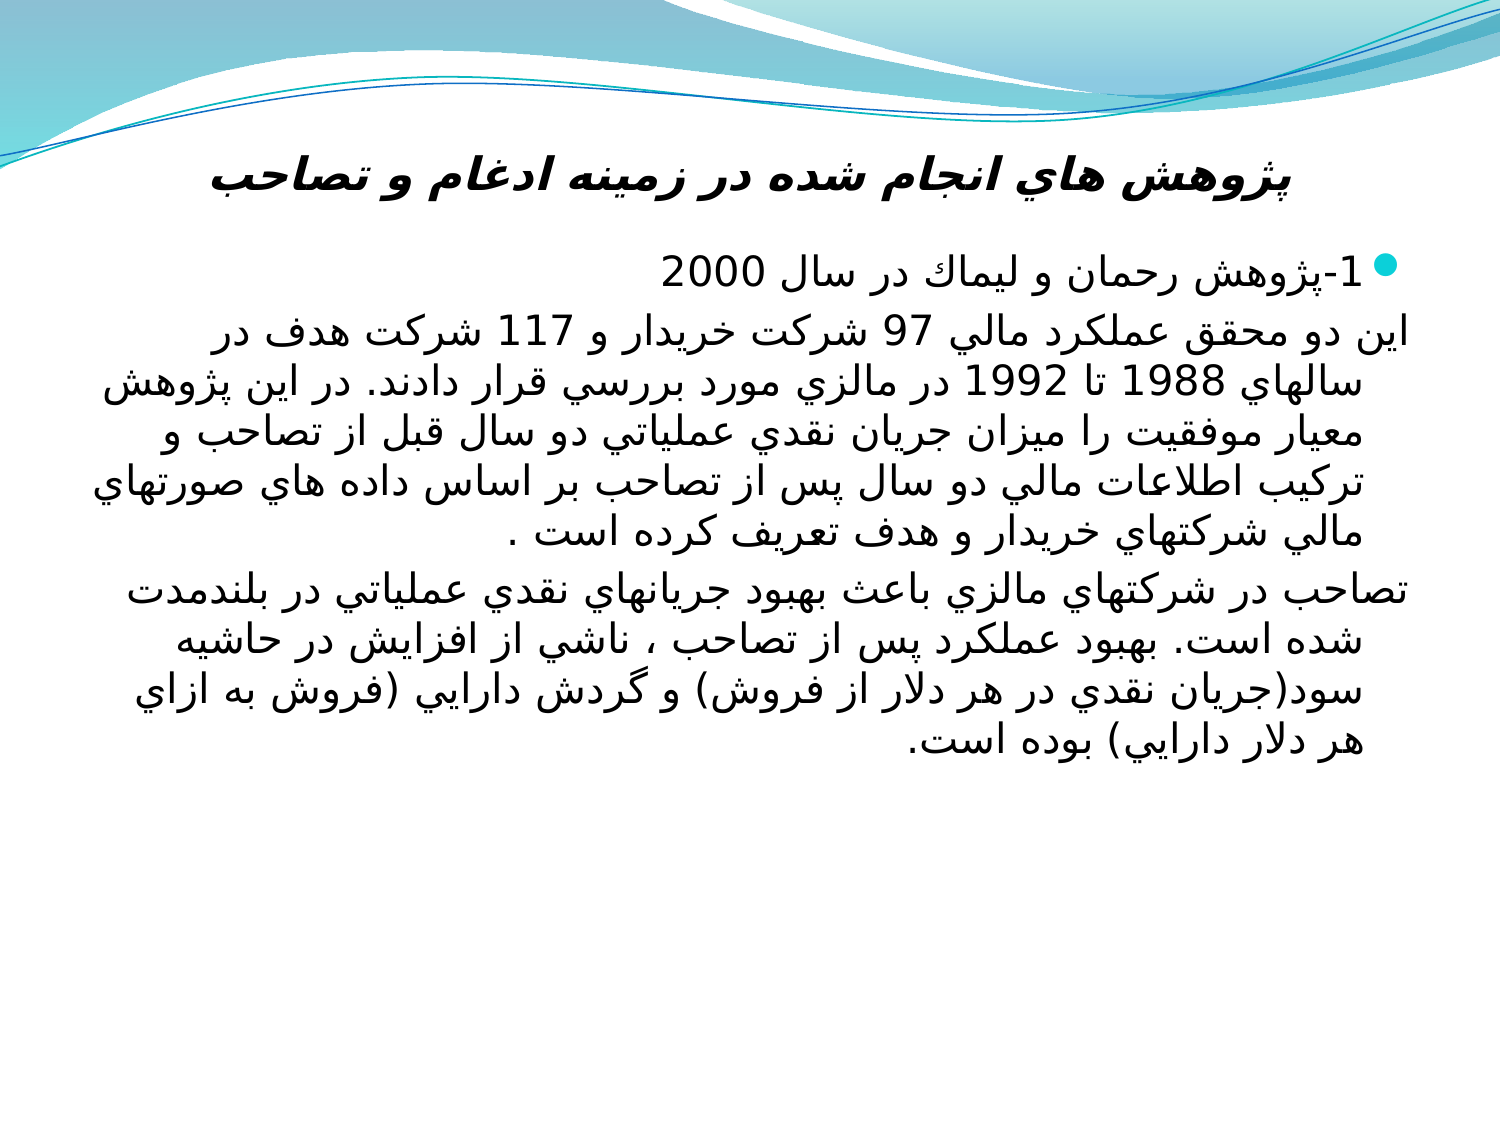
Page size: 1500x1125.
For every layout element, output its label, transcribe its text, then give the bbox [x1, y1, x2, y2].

title پژوهش هاي انجام شده در زمينه ادغام و تصاحب [75, 115, 1425, 200]
list 1-پژوهش رحمان و ليماك در سال 2000 اين دو محقق عملكرد مالي 97 شركت خريدار و 117 شركت هدف در سالهاي 1988 تا 1992 در مالزي مورد بررسي قرار دادند. در اين پژوهش معيار موفقيت را ميزان جريان نقدي عملياتي دو سال قبل از تصاحب و تركيب اطلاعات مالي دو سال پس از تصاحب بر اساس داده هاي صورتهاي مالي شركتهاي خريدار و هدف تعريف كرده است . تصاحب در شركتهاي مالزي باعث بهبود جريانهاي نقدي عملياتي در بلندمدت شده است. بهبود عملكرد پس از تصاحب ، ناشي از افزايش در حاشيه سود(جريان نقدي در هر دلار از فروش) و گردش دارايي (فروش به ازاي هر دلار دارايي) بوده است. [75, 237, 1425, 1038]
